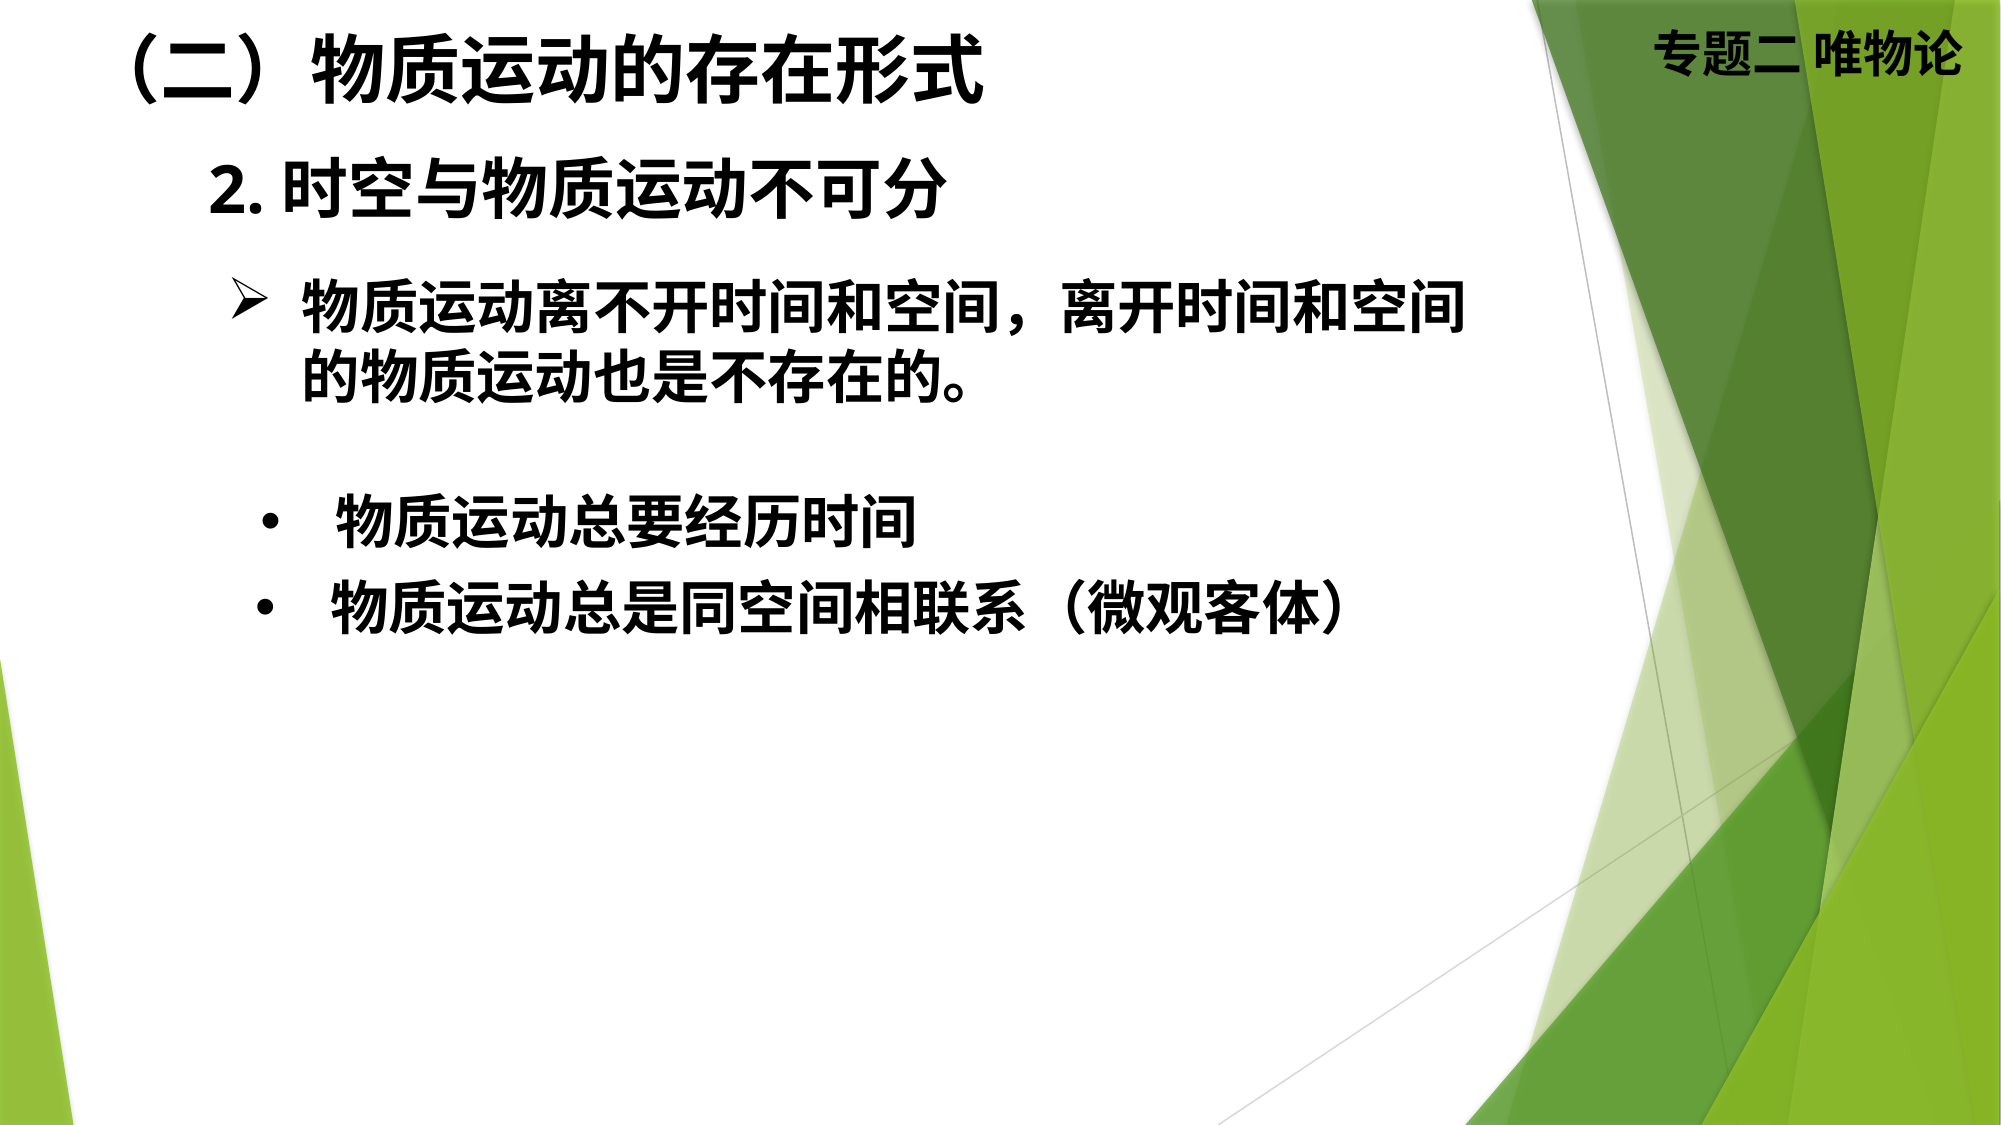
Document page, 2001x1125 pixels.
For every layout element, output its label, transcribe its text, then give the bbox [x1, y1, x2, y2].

text_box （二）物质运动的存在形式 [0, 32, 1001, 103]
text_box 物质运动总是同空间相联系（微观客体） [240, 563, 1560, 649]
text_box 物质运动总要经历时间 [245, 478, 933, 563]
text_box 2.时空与物质运动不可分 [193, 139, 1534, 234]
text_box 物质运动离不开时间和空间，离开时间和空间的物质运动也是不存在的。 [212, 263, 1516, 418]
